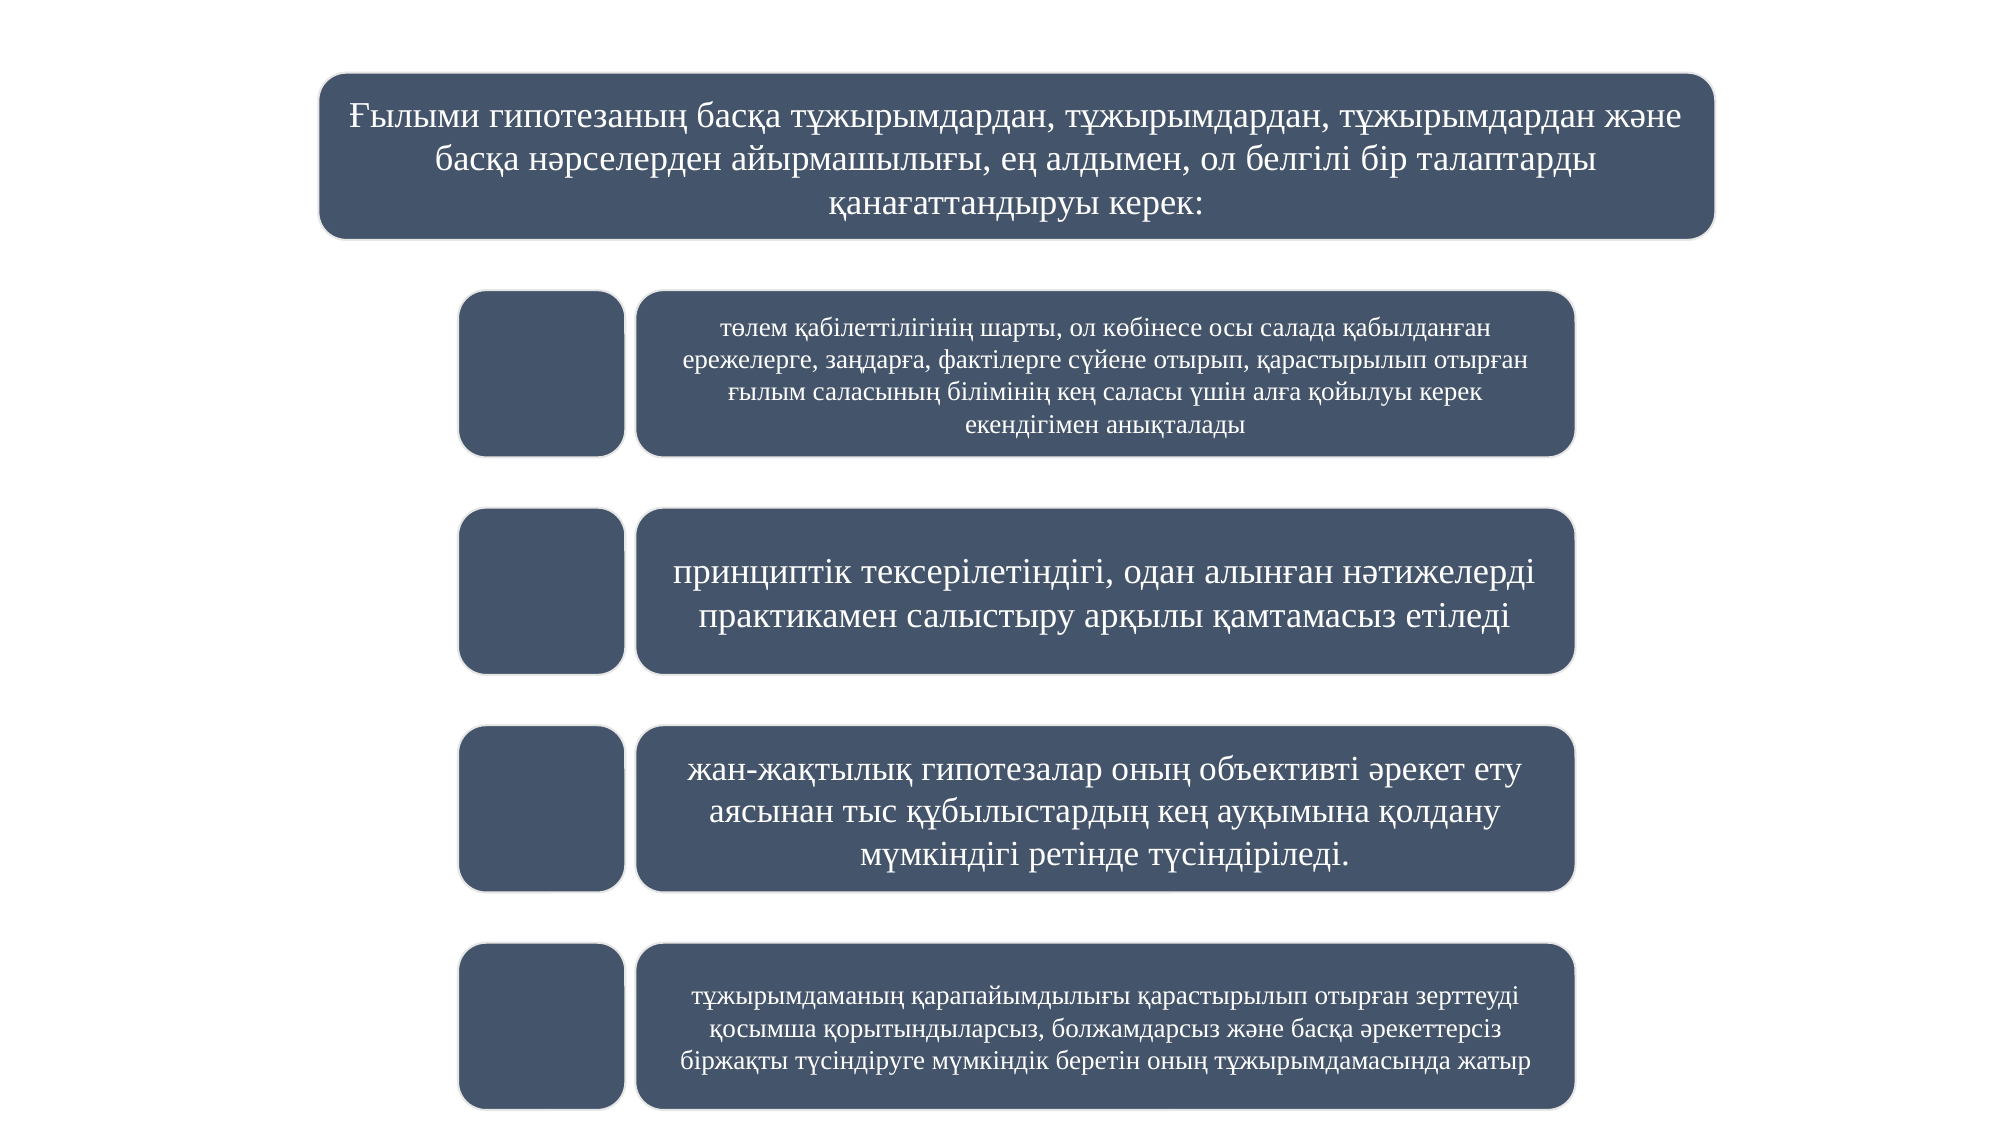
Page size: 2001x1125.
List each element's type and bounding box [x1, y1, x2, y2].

list [143, 72, 1890, 1110]
